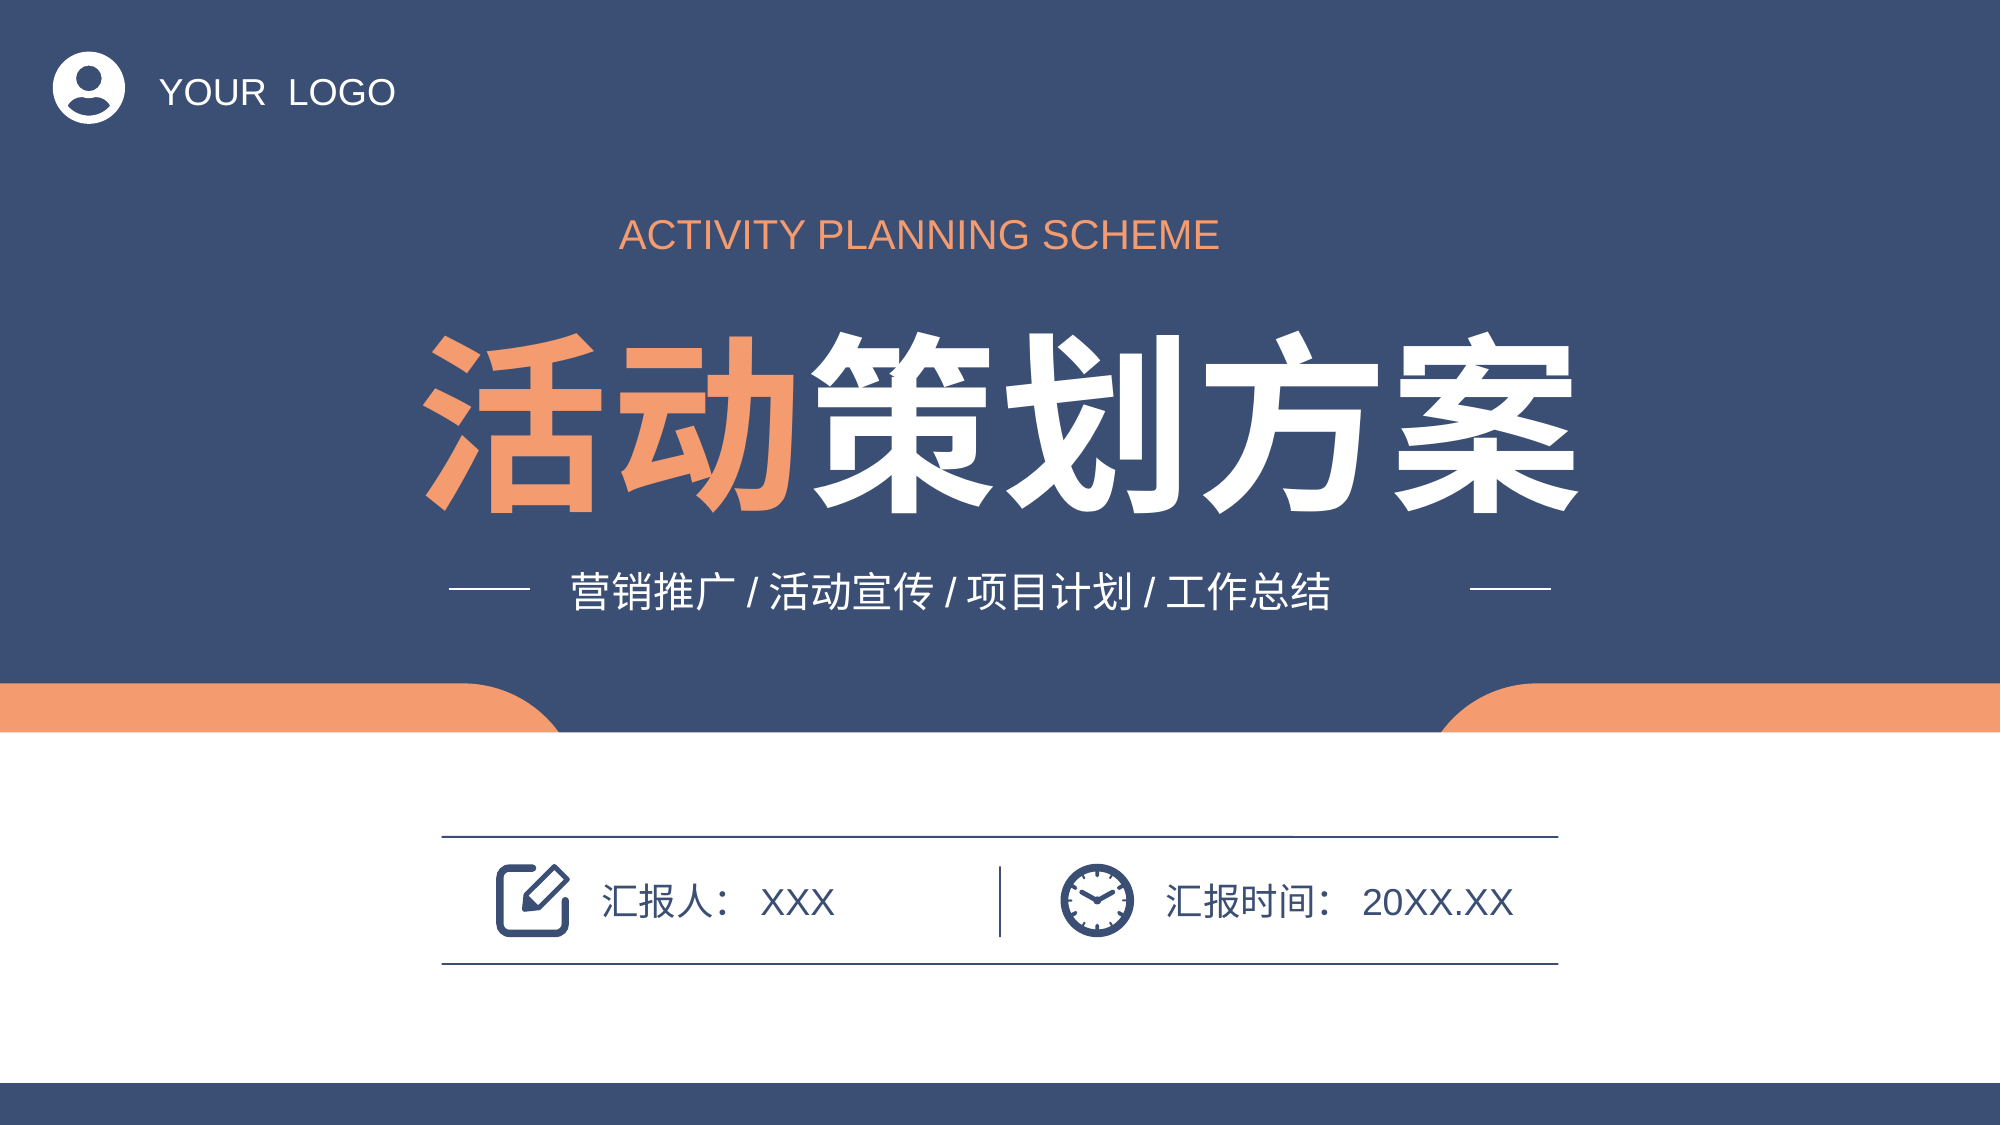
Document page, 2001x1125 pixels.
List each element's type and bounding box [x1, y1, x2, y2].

text_box [0, 732, 2000, 1083]
text_box [52, 51, 452, 124]
text_box [441, 836, 1559, 965]
text_box [0, 1083, 2000, 1125]
text_box [368, 200, 1632, 625]
text_box [1441, 683, 2000, 732]
text_box [0, 683, 559, 732]
